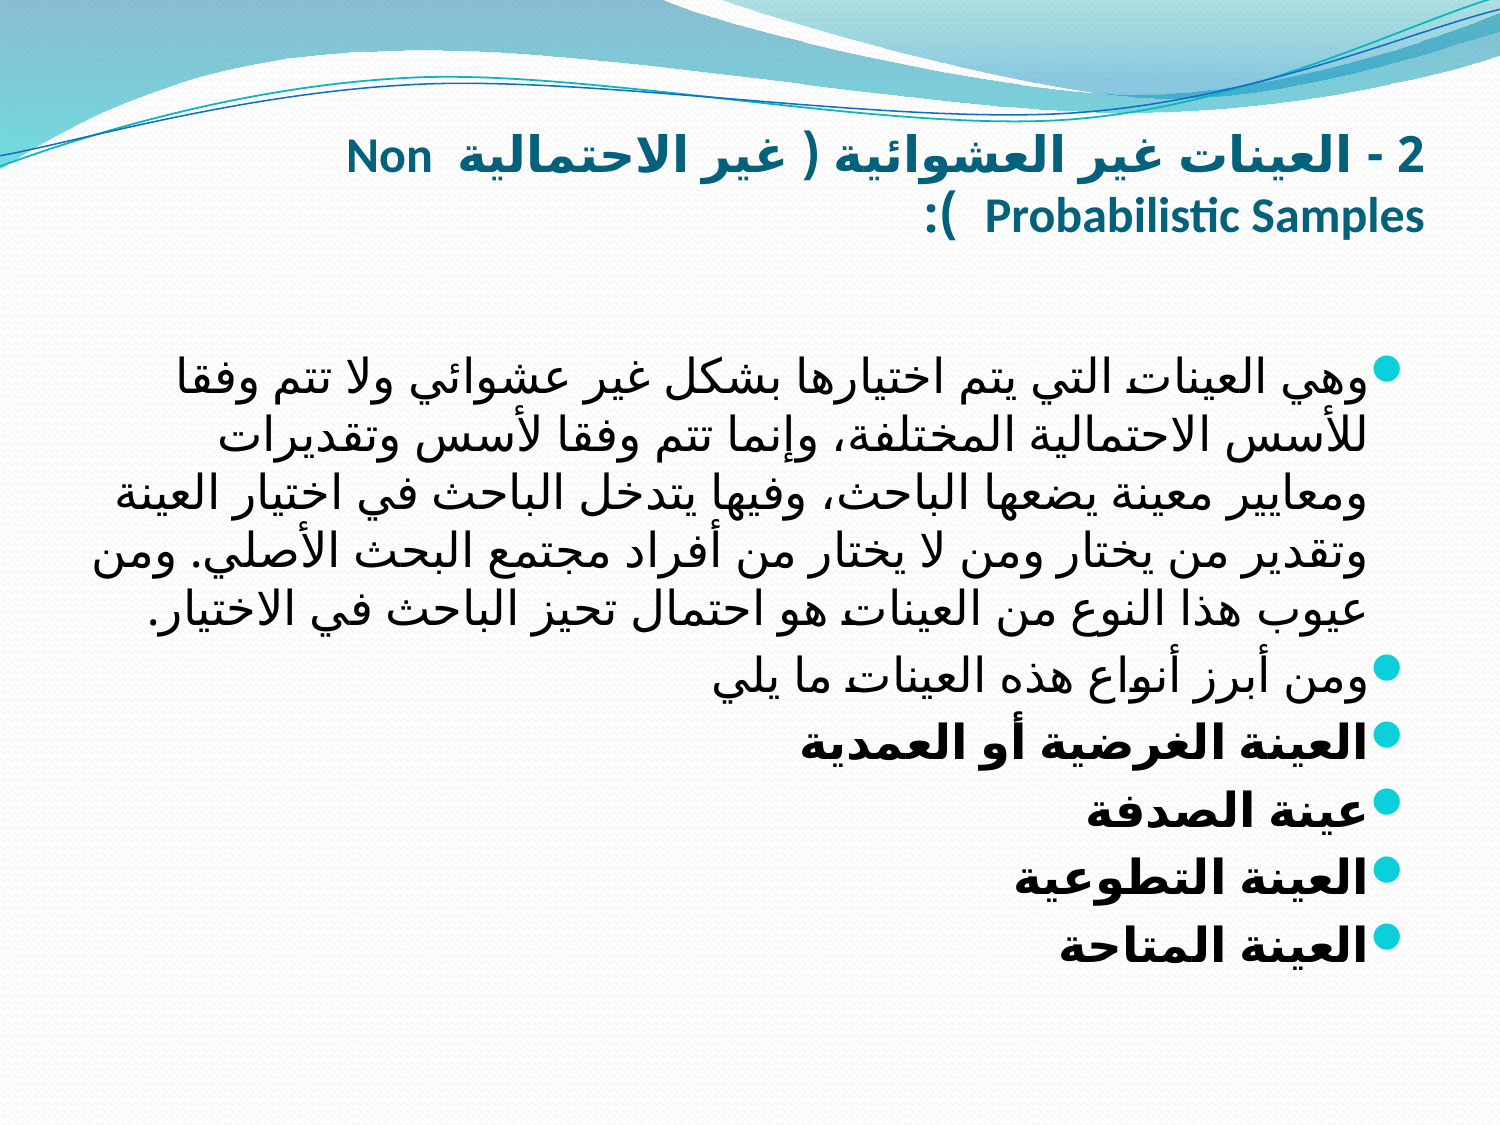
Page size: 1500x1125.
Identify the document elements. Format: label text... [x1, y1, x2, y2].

title 2 - العينات غير العشوائية ( غير الاحتمالية Non Probabilistic Samples ): [75, 115, 1425, 303]
list وهي العينات التي يتم اختيارها بشكل غير عشوائي ولا تتم وفقا للأسس الاحتمالية المختلفة، وإنما تتم وفقا لأسس وتقديرات ومعايير معينة يضعها الباحث، وفيها يتدخل الباحث في اختيار العينة وتقدير من يختار ومن لا يختار من أفراد مجتمع البحث الأصلي. ومن عيوب هذا النوع من العينات هو احتمال تحيز الباحث في الاختيار. ومن أبرز أنواع هذه العينات ما يلي العينة الغرضية أو العمدية عينة الصدفة العينة التطوعية العينة المتاحة [75, 338, 1425, 1038]
